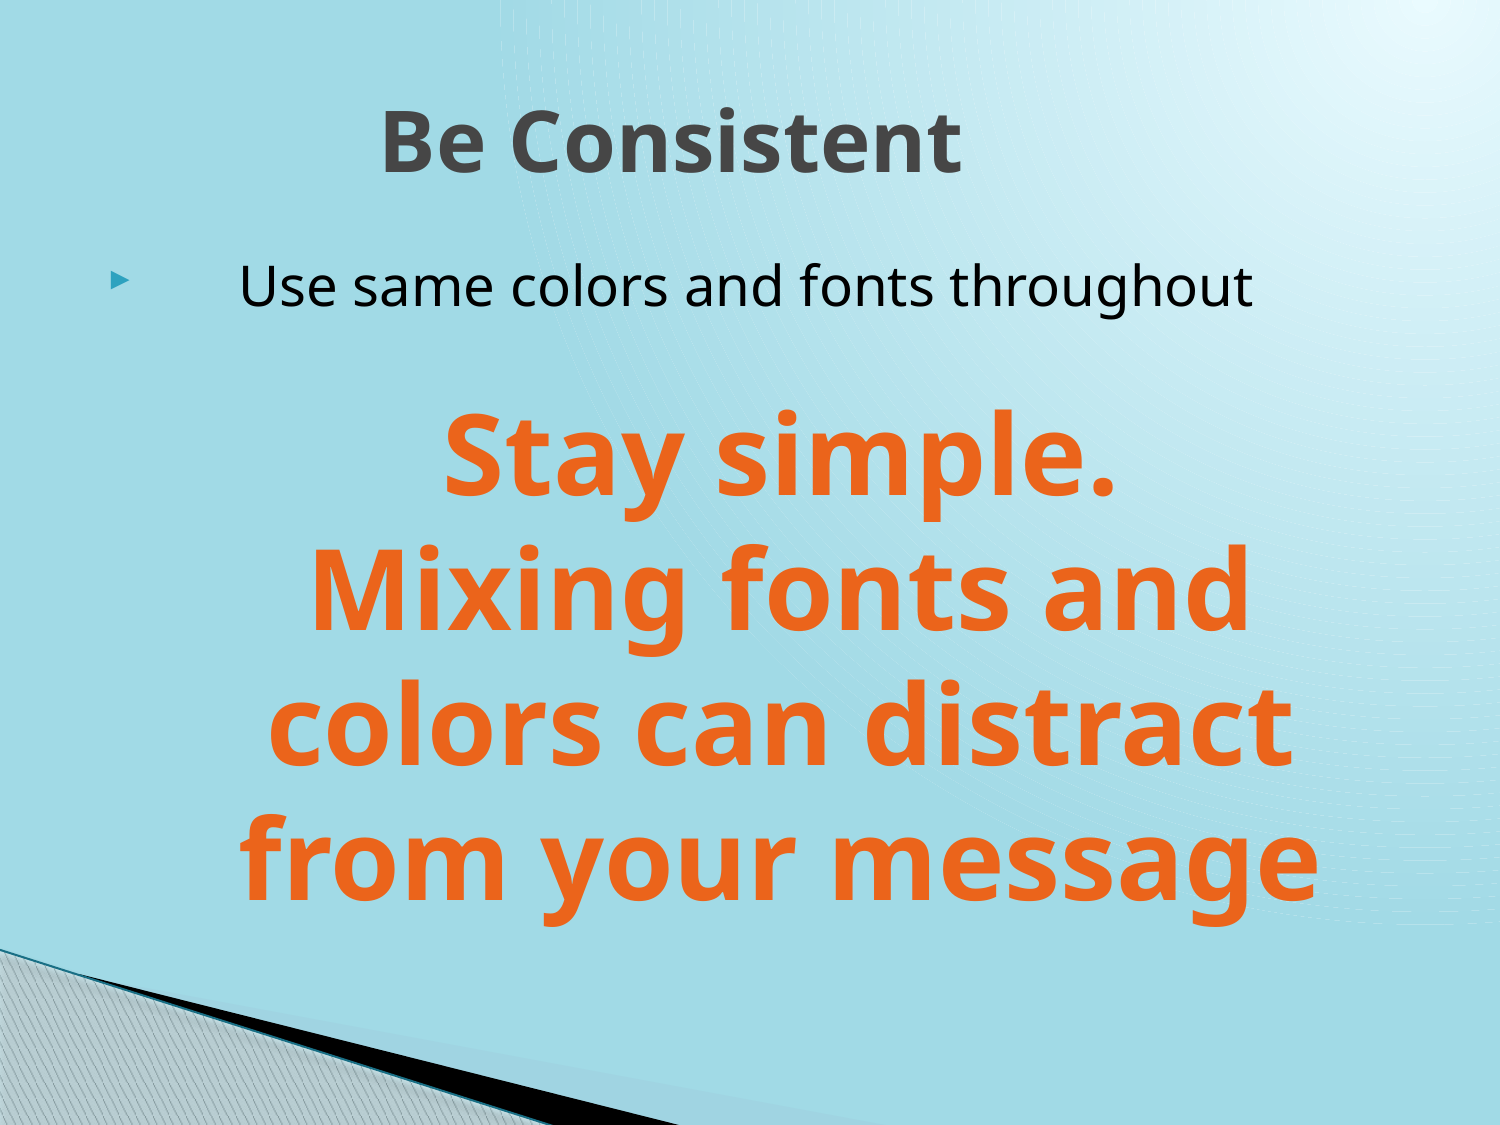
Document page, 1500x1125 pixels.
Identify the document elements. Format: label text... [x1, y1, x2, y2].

text_box Stay simple. Mixing fonts and colors can distract from your message [137, 374, 1425, 930]
title Be Consistent [75, 45, 1425, 233]
list Use same colors and fonts throughout [75, 243, 1425, 986]
